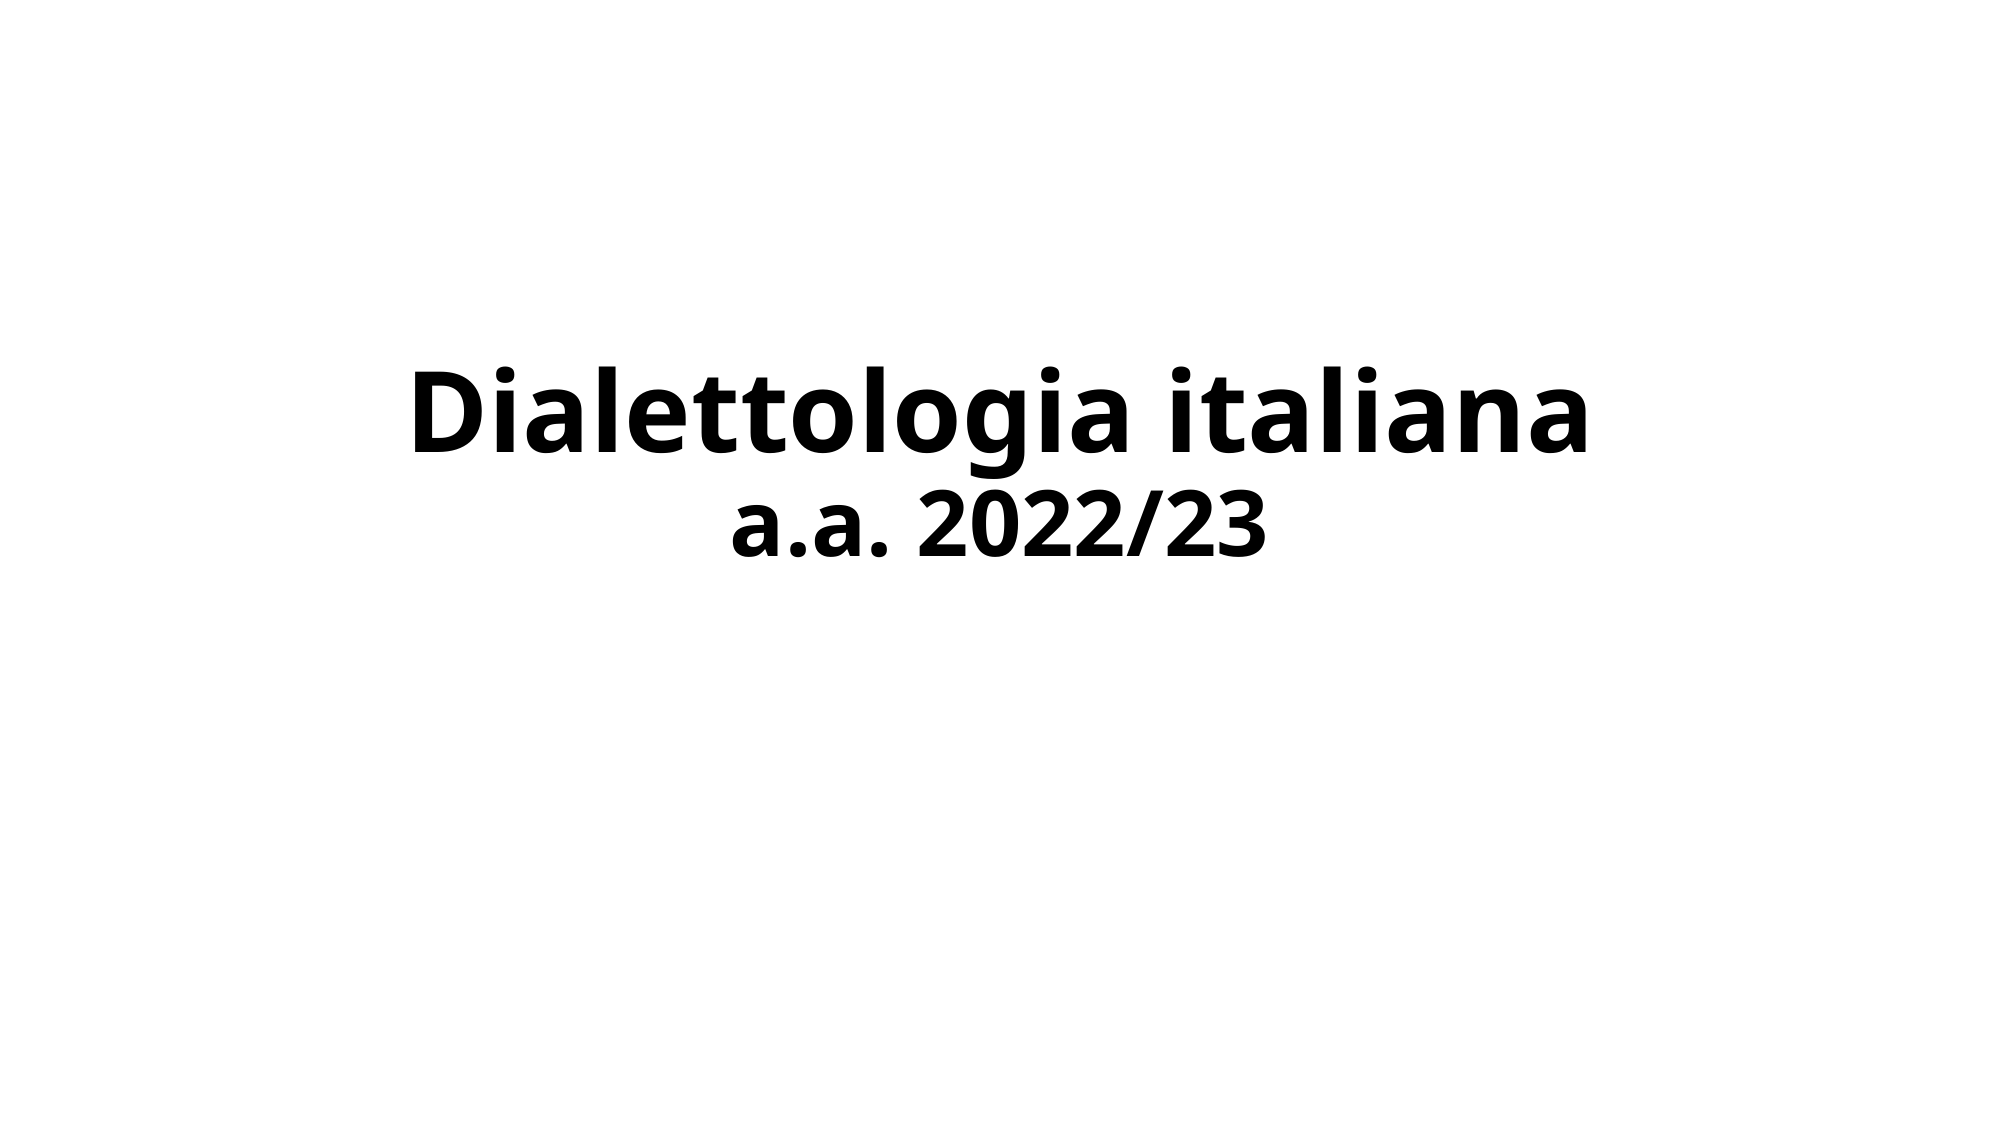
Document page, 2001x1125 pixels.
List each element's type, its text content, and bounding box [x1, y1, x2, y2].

title Dialettologia italiana a.a. 2022/23 [249, 152, 1750, 584]
